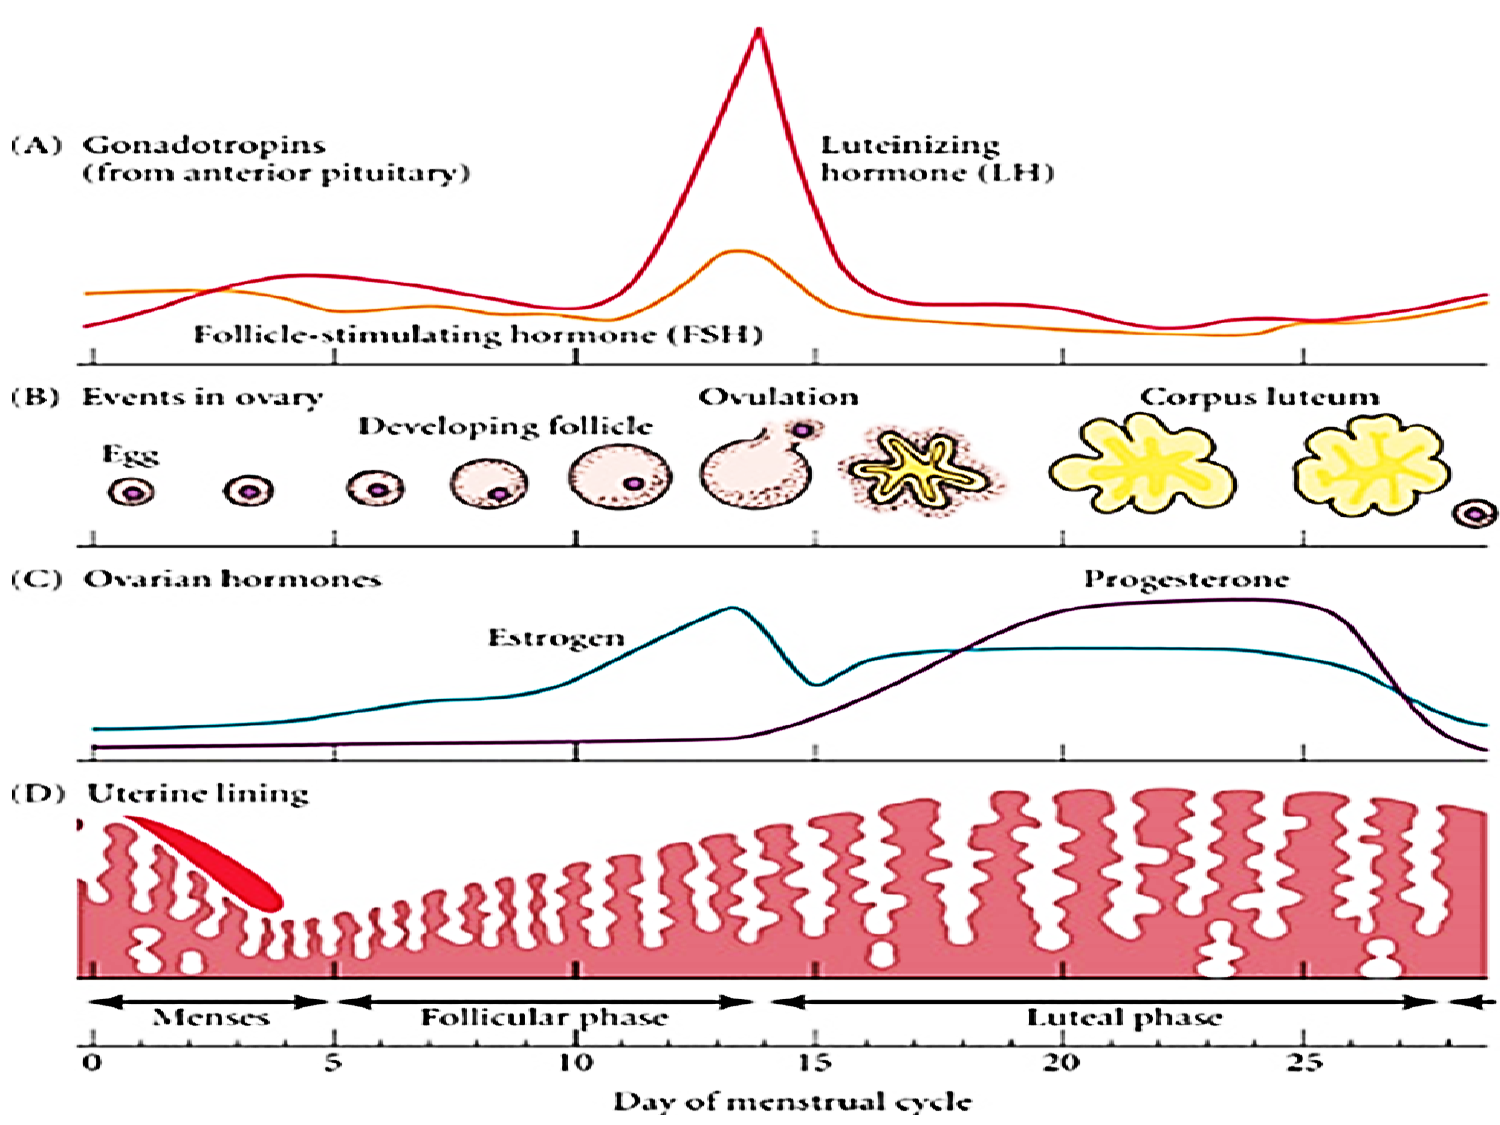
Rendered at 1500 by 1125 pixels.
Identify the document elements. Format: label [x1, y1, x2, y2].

list [12, 24, 1500, 1115]
